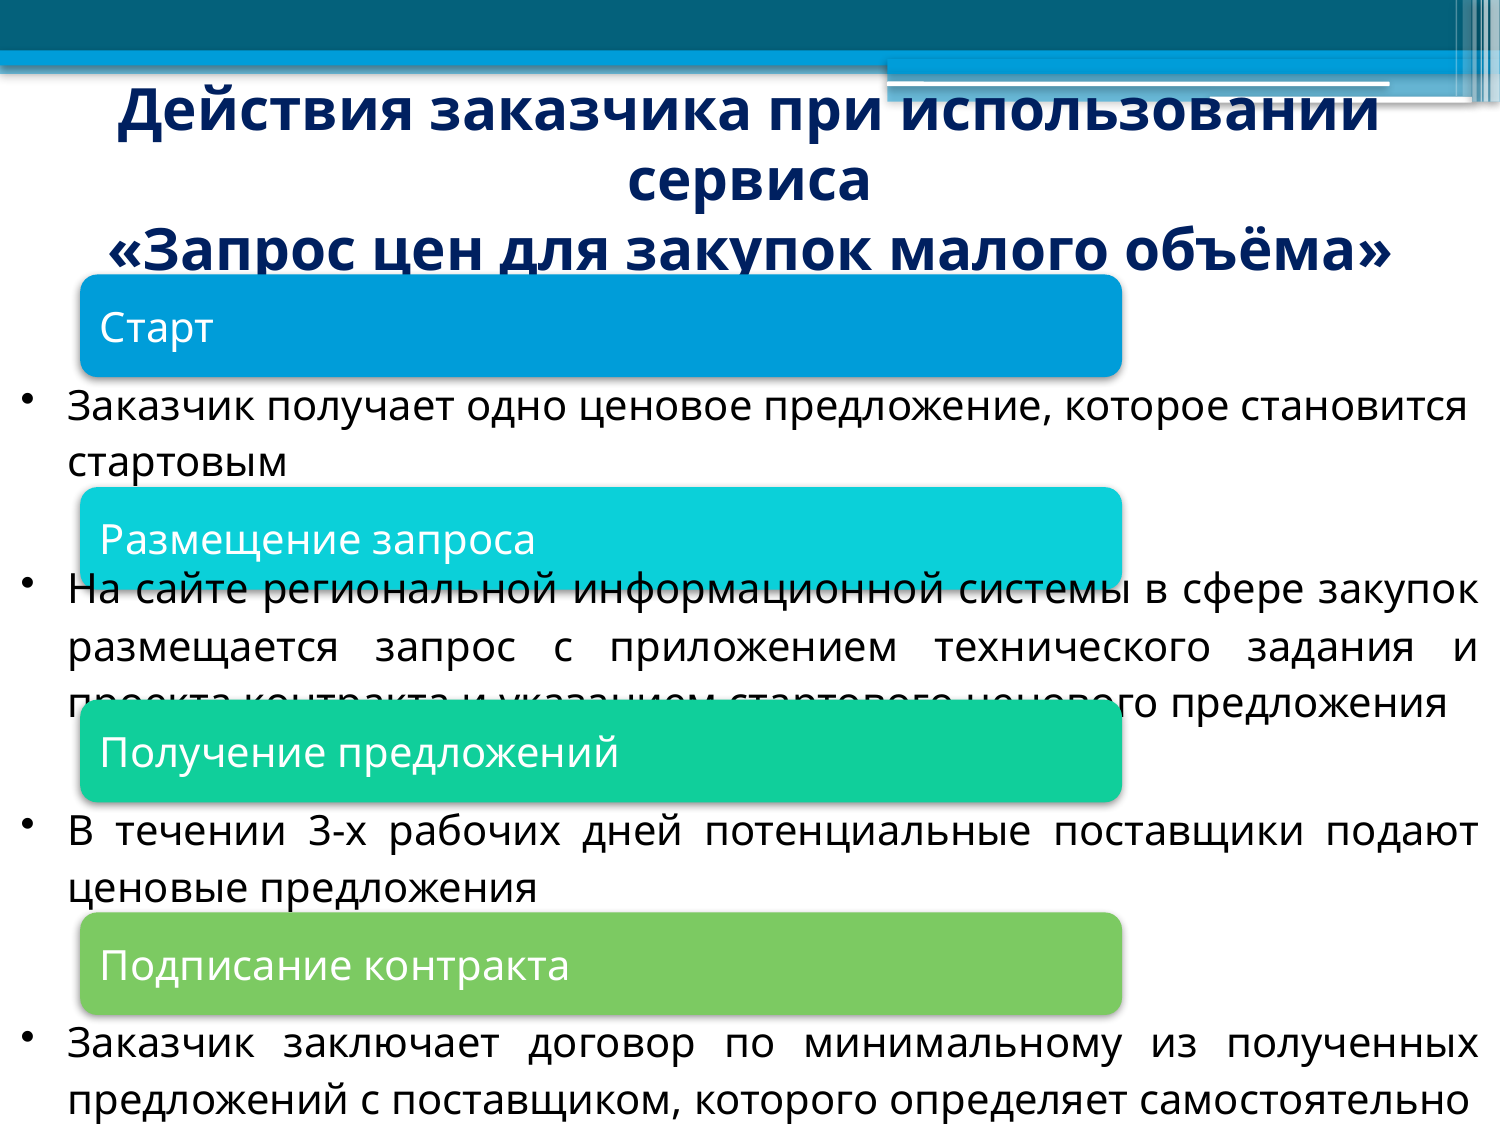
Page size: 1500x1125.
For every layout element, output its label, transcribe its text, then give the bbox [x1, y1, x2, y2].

title Действия заказчика при использовании сервиса «Запрос цен для закупок малого объёма» [17, 90, 1483, 260]
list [5, 262, 1495, 1114]
